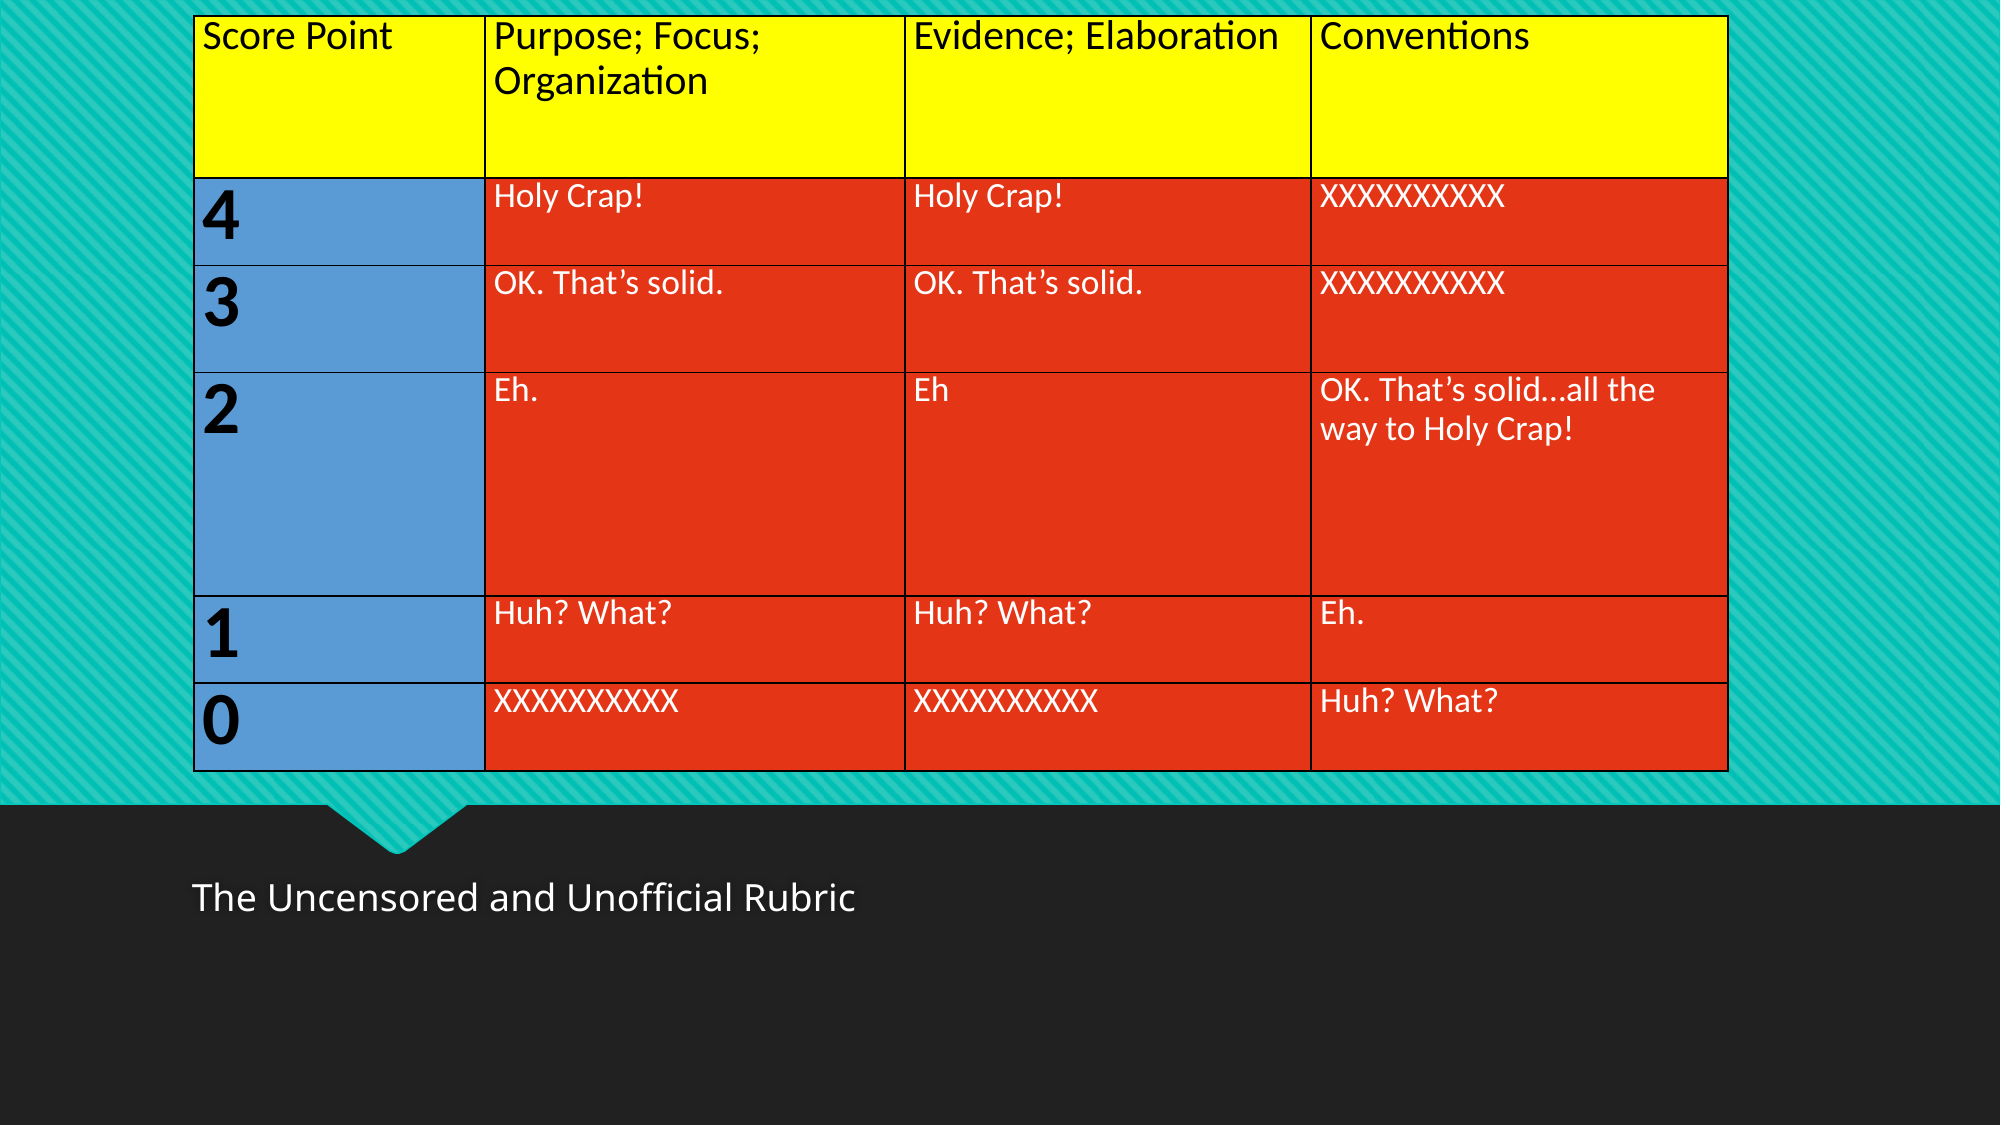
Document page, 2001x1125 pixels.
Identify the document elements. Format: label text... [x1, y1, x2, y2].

table_cell Huh? What? [1312, 684, 1727, 770]
table_cell XXXXXXXXXX [1312, 266, 1727, 372]
table_header Evidence; Elaboration [906, 17, 1310, 177]
subtitle The Uncensored and Unofficial Rubric [176, 866, 1824, 938]
table_cell Holy Crap! [486, 179, 904, 265]
table_cell 0 [195, 684, 484, 770]
table_header Conventions [1312, 17, 1727, 177]
table_cell 4 [195, 179, 484, 265]
table_cell Huh? What? [906, 597, 1310, 682]
table_cell Eh [906, 373, 1310, 595]
table_cell XXXXXXXXXX [1312, 179, 1727, 265]
table_cell Huh? What? [486, 597, 904, 682]
table_cell XXXXXXXXXX [906, 684, 1310, 770]
table_cell 2 [195, 373, 484, 595]
table_cell XXXXXXXXXX [486, 684, 904, 770]
table_cell 3 [195, 266, 484, 372]
table_cell Holy Crap! [906, 179, 1310, 265]
table_header Purpose; Focus; Organization [486, 17, 904, 177]
table_cell OK. That’s solid. [906, 266, 1310, 372]
table_cell Eh. [486, 373, 904, 595]
table_cell Eh. [1312, 597, 1727, 682]
table_cell OK. That’s solid…all the way to Holy Crap! [1312, 373, 1727, 595]
table_cell 1 [195, 597, 484, 682]
table_cell OK. That’s solid. [486, 266, 904, 372]
table_header Score Point [195, 17, 484, 177]
